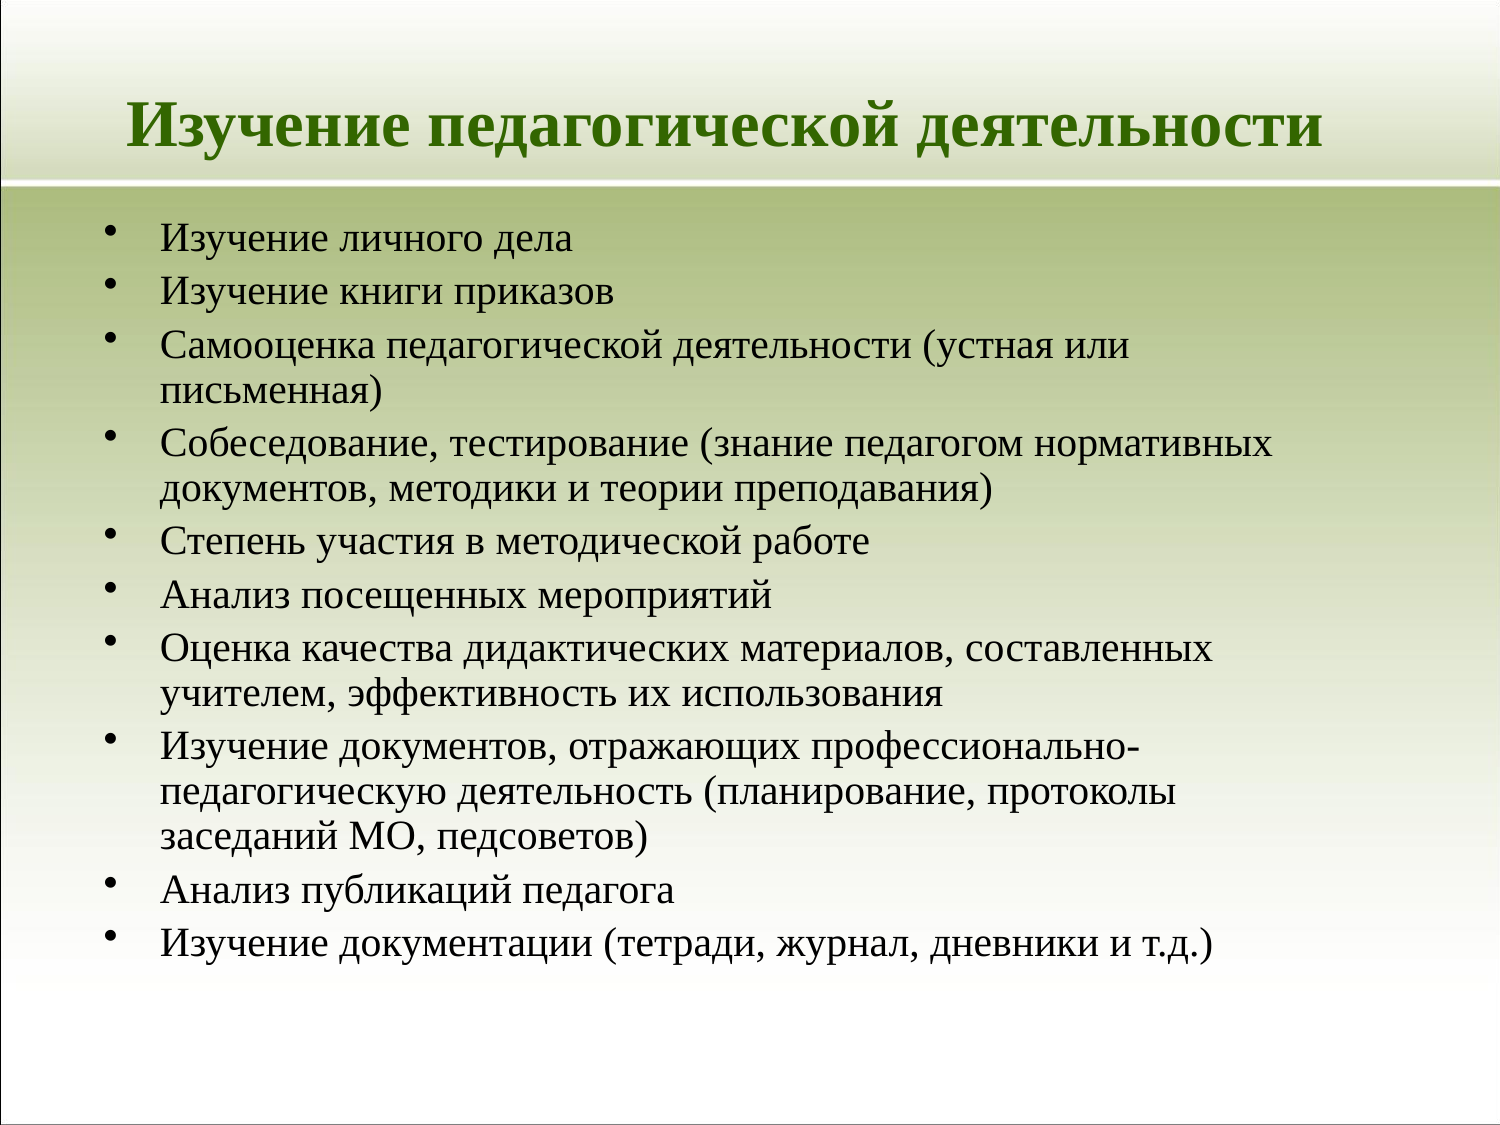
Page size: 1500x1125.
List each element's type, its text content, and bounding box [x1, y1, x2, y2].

list Изучение личного дела Изучение книги приказов Самооценка педагогической деятельности (устная или письменная) Собеседование, тестирование (знание педагогом нормативных документов, методики и теории преподавания) Степень участия в методической работе Анализ посещенных мероприятий Оценка качества дидактических материалов, составленных учителем, эффективность их использования Изучение документов, отражающих профессионально-педагогическую деятельность (планирование, протоколы заседаний МО, педсоветов) Анализ публикаций педагога Изучение документации (тетради, журнал, дневники и т.д.) [88, 207, 1364, 1024]
title Изучение педагогической деятельности [88, 54, 1364, 185]
picture [0, 0, 1500, 1125]
